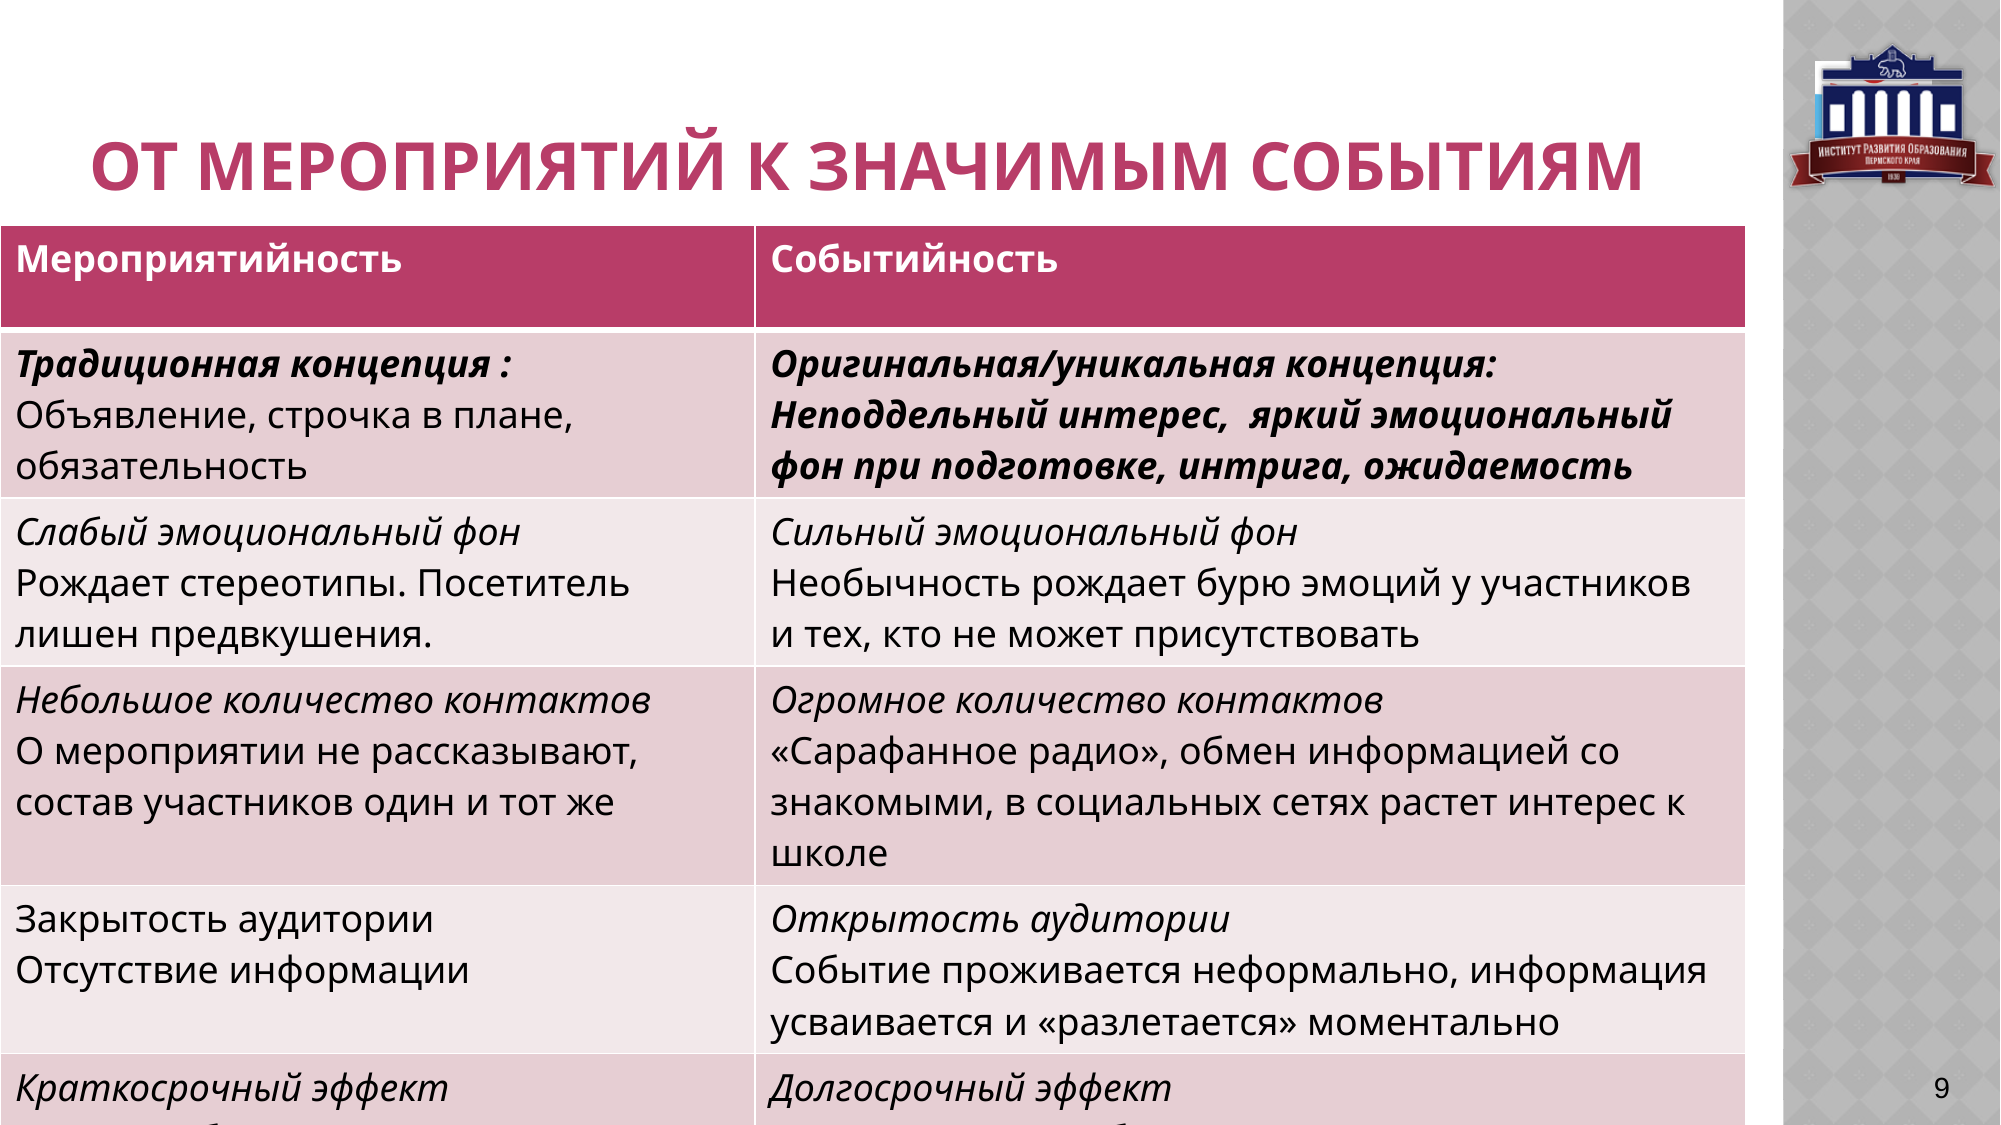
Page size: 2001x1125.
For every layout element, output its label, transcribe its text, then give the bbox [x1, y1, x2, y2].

table_header Событийность [756, 226, 1745, 327]
table_cell Небольшое количество контактов О мероприятии не рассказывают, состав участников один и тот же [1, 667, 754, 885]
table_cell Краткосрочный эффект Быстро забывается, «не уму, не сердцу» [1, 1054, 754, 1125]
table_header Мероприятийность [1, 226, 754, 327]
table_cell Долгосрочный эффект До следующего события, мотивирует к деятельности [756, 1054, 1745, 1125]
picture [1784, 38, 2000, 194]
table_cell Традиционная концепция : Объявление, строчка в плане, обязательность [1, 333, 754, 497]
table_cell Сильный эмоциональный фон Необычность рождает бурю эмоций у участников и тех, кто не может присутствовать [756, 499, 1745, 665]
table_cell Открытость аудитории Событие проживается неформально, информация усваивается и «разлетается» моментально [756, 886, 1745, 1053]
table_cell Оригинальная/уникальная концепция: Неподдельный интерес, яркий эмоциональный фон при подготовке, интрига, ожидаемость [756, 333, 1745, 497]
table_cell Огромное количество контактов «Сарафанное радио», обмен информацией со знакомыми, в социальных сетях растет интерес к школе [756, 667, 1745, 885]
title От мероприятий к значимым событиям [53, 52, 1684, 204]
table_cell Закрытость аудитории Отсутствие информации [1, 886, 754, 1053]
table_cell Слабый эмоциональный фон Рождает стереотипы. Посетитель лишен предвкушения. [1, 499, 754, 665]
